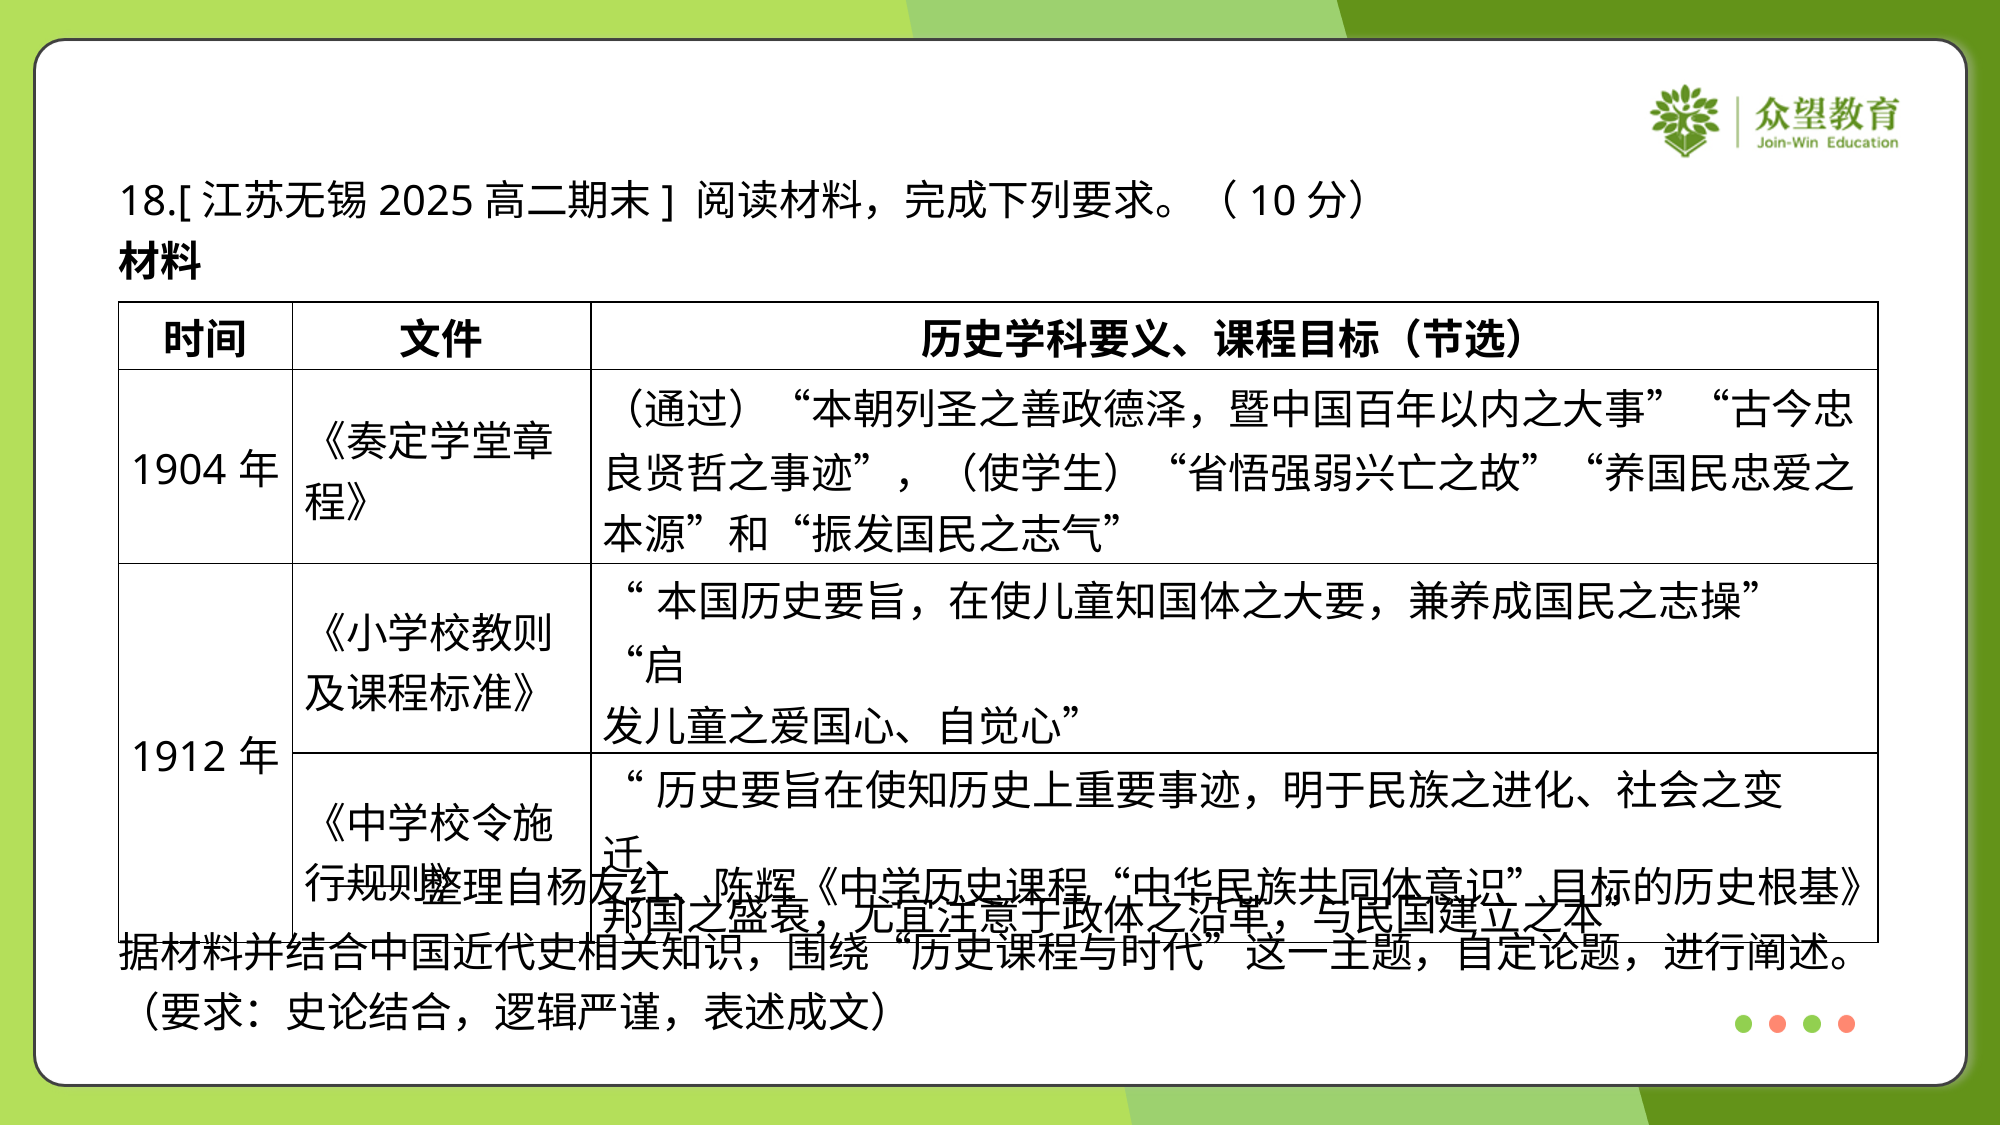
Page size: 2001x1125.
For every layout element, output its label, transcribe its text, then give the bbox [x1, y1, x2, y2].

table_cell 1912年 [119, 564, 292, 847]
picture [0, 0, 2000, 1125]
text_box ——整理自杨友红、陈辉《中学历史课程“中华民族共同体意识”目标的历史根基》 [118, 847, 1883, 906]
table_cell 《小学校教则 及课程标准》 [293, 564, 590, 752]
table_cell “本国历史要旨，在使儿童知国体之大要，兼养成国民之志操”“启 发儿童之爱国心、自觉心” [592, 564, 1877, 752]
table_header 文件 [293, 303, 590, 369]
table_cell 《中学校令施 行规则》 [293, 754, 590, 847]
text_box 18.[江苏无锡2025高二期末] 阅读材料，完成下列要求。（10分） 材料 [118, 159, 1883, 281]
table_cell 《奏定学堂章 程》 [293, 370, 590, 563]
table_cell 1912年 [119, 906, 292, 910]
table_cell （通过）“本朝列圣之善政德泽，暨中国百年以内之大事”“古今忠 良贤哲之事迹”，（使学生）“省悟强弱兴亡之故”“养国民忠爱之 本源”和“振发国民之志气” [592, 370, 1877, 563]
table_cell 1904年 [119, 370, 292, 563]
table_header 时间 [119, 303, 292, 369]
table_cell “历史要旨在使知历史上重要事迹，明于民族之进化、社会之变迁、 邦国之盛衰，尤宜注意于政体之沿革，与民国建立之本” [592, 754, 1877, 847]
table_cell 《中学校令施 行规则》 [293, 906, 590, 910]
table_header 历史学科要义、课程目标（节选） [592, 303, 1877, 369]
table_cell “历史要旨在使知历史上重要事迹，明于民族之进化、社会之变迁、 邦国之盛衰，尤宜注意于政体之沿革，与民国建立之本” [592, 906, 1877, 910]
text_box 据材料并结合中国近代史相关知识，围绕“历史课程与时代”这一主题，自定论题，进行阐述。 （要求：史论结合，逻辑严谨，表述成文） [118, 910, 1883, 1032]
